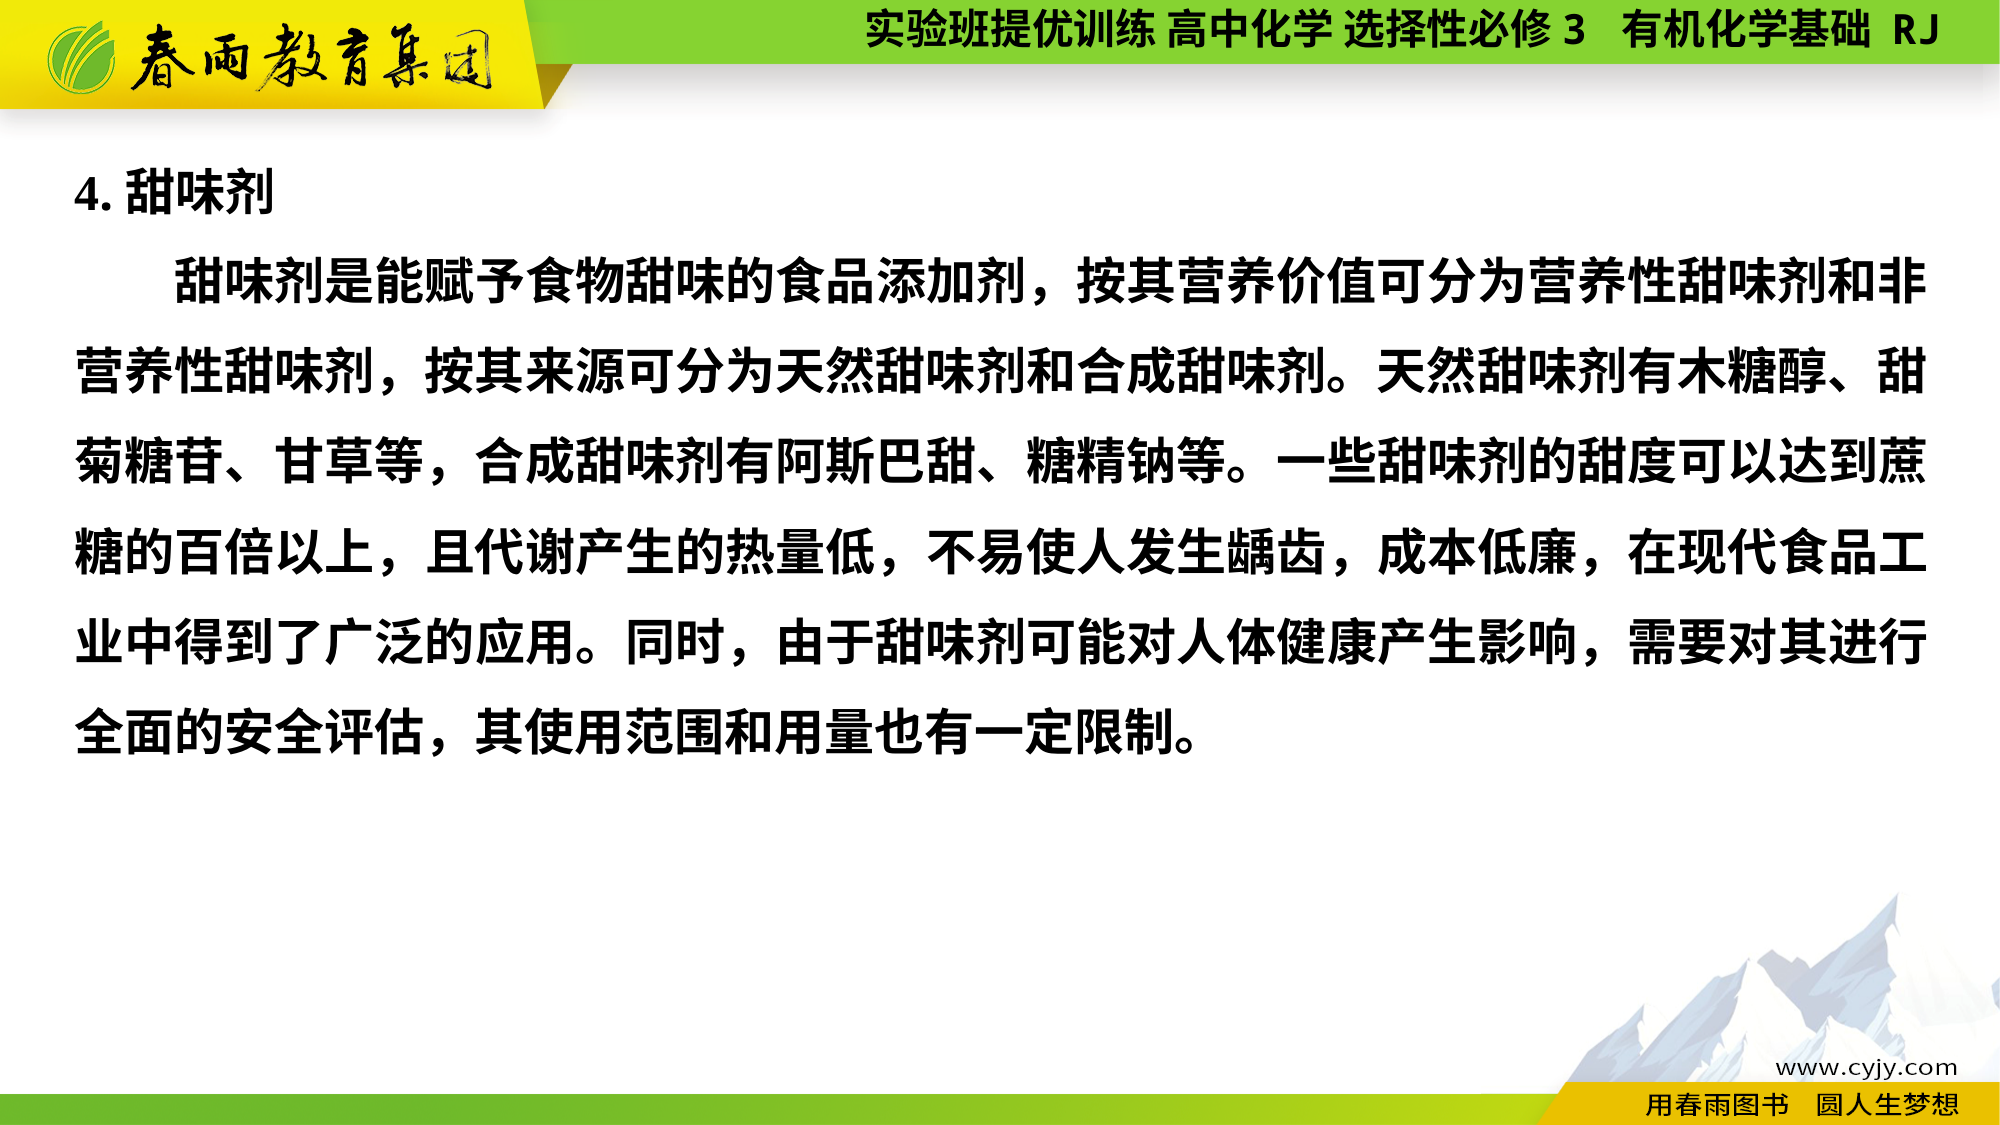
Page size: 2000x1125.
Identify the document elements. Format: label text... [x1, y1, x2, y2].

picture [0, 0, 2000, 1125]
list 4.甜味剂 甜味剂是能赋予食物甜味的食品添加剂，按其营养价值可分为营养性甜味剂和非营养性甜味剂，按其来源可分为天然甜味剂和合成甜味剂。天然甜味剂有木糖醇、甜菊糖苷、甘草等，合成甜味剂有阿斯巴甜、糖精钠等。一些甜味剂的甜度可以达到蔗糖的百倍以上，且代谢产生的热量低，不易使人发生龋齿，成本低廉，在现代食品工业中得到了广泛的应用。同时，由于甜味剂可能对人体健康产生影响，需要对其进行全面的安全评估，其使用范围和用量也有一定限制。 [59, 122, 1944, 763]
